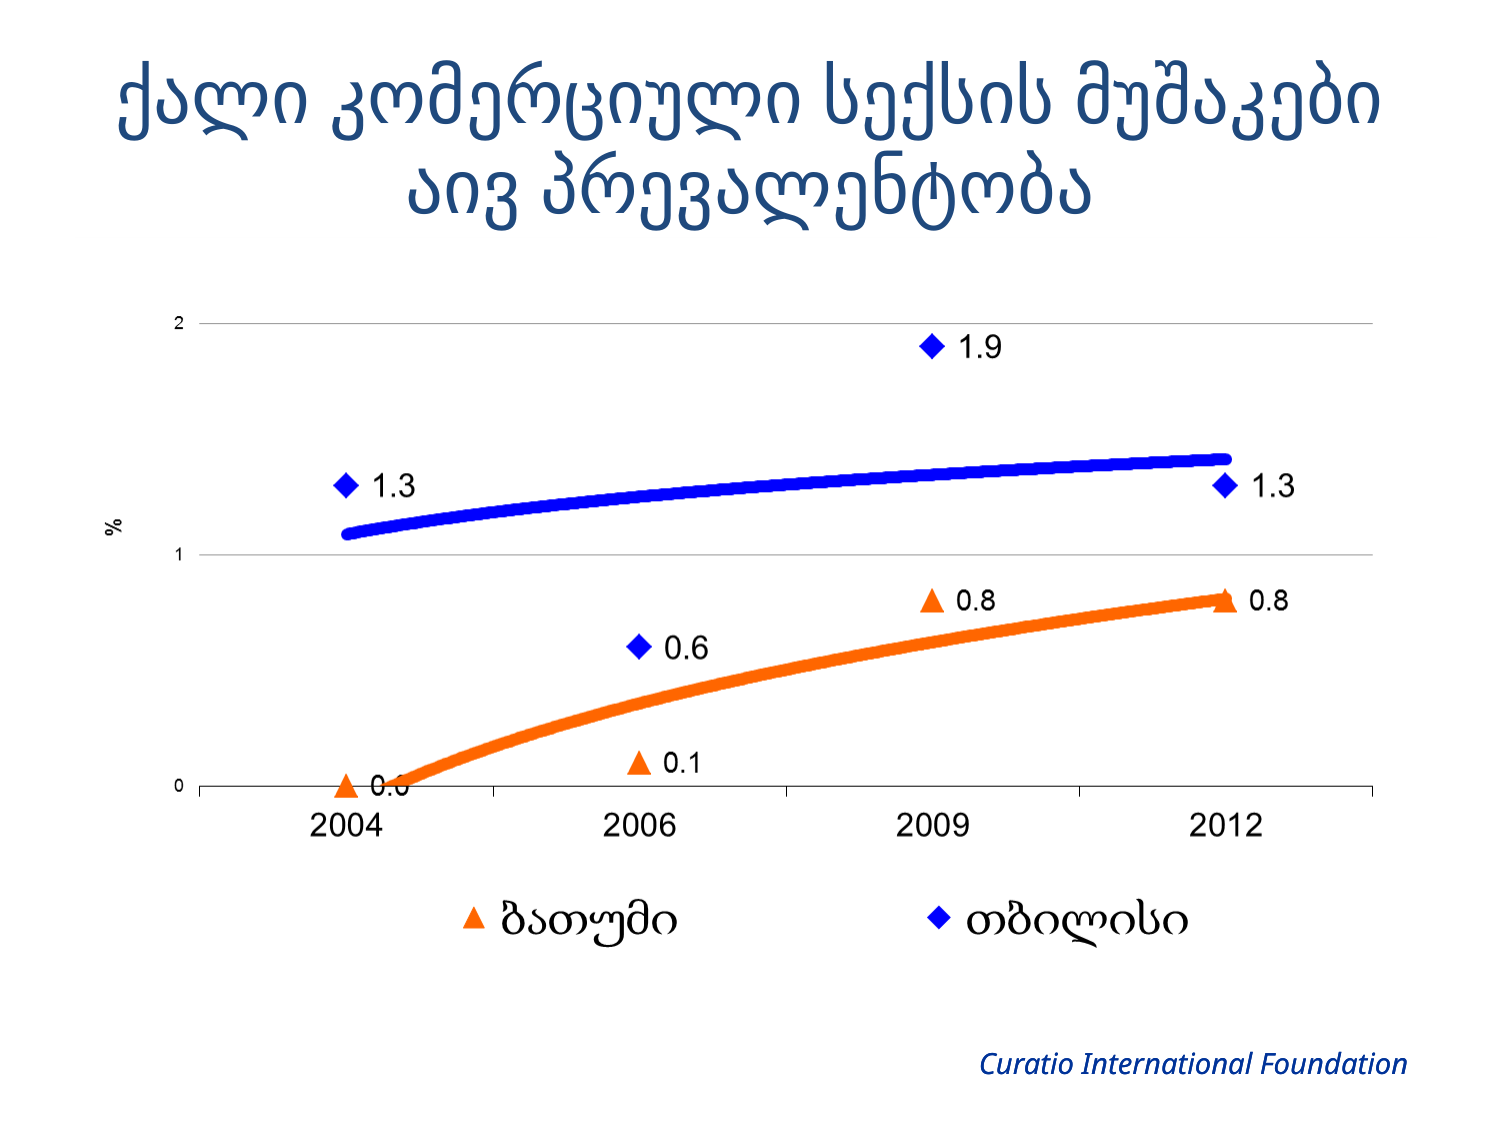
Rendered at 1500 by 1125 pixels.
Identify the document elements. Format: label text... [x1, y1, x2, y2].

picture [74, 236, 1438, 1006]
text_box ქალი კომერციული სექსის მუშაკები აივ პრევალენტობა [74, 45, 1425, 233]
footer Curatio International Foundation [937, 1037, 1450, 1091]
